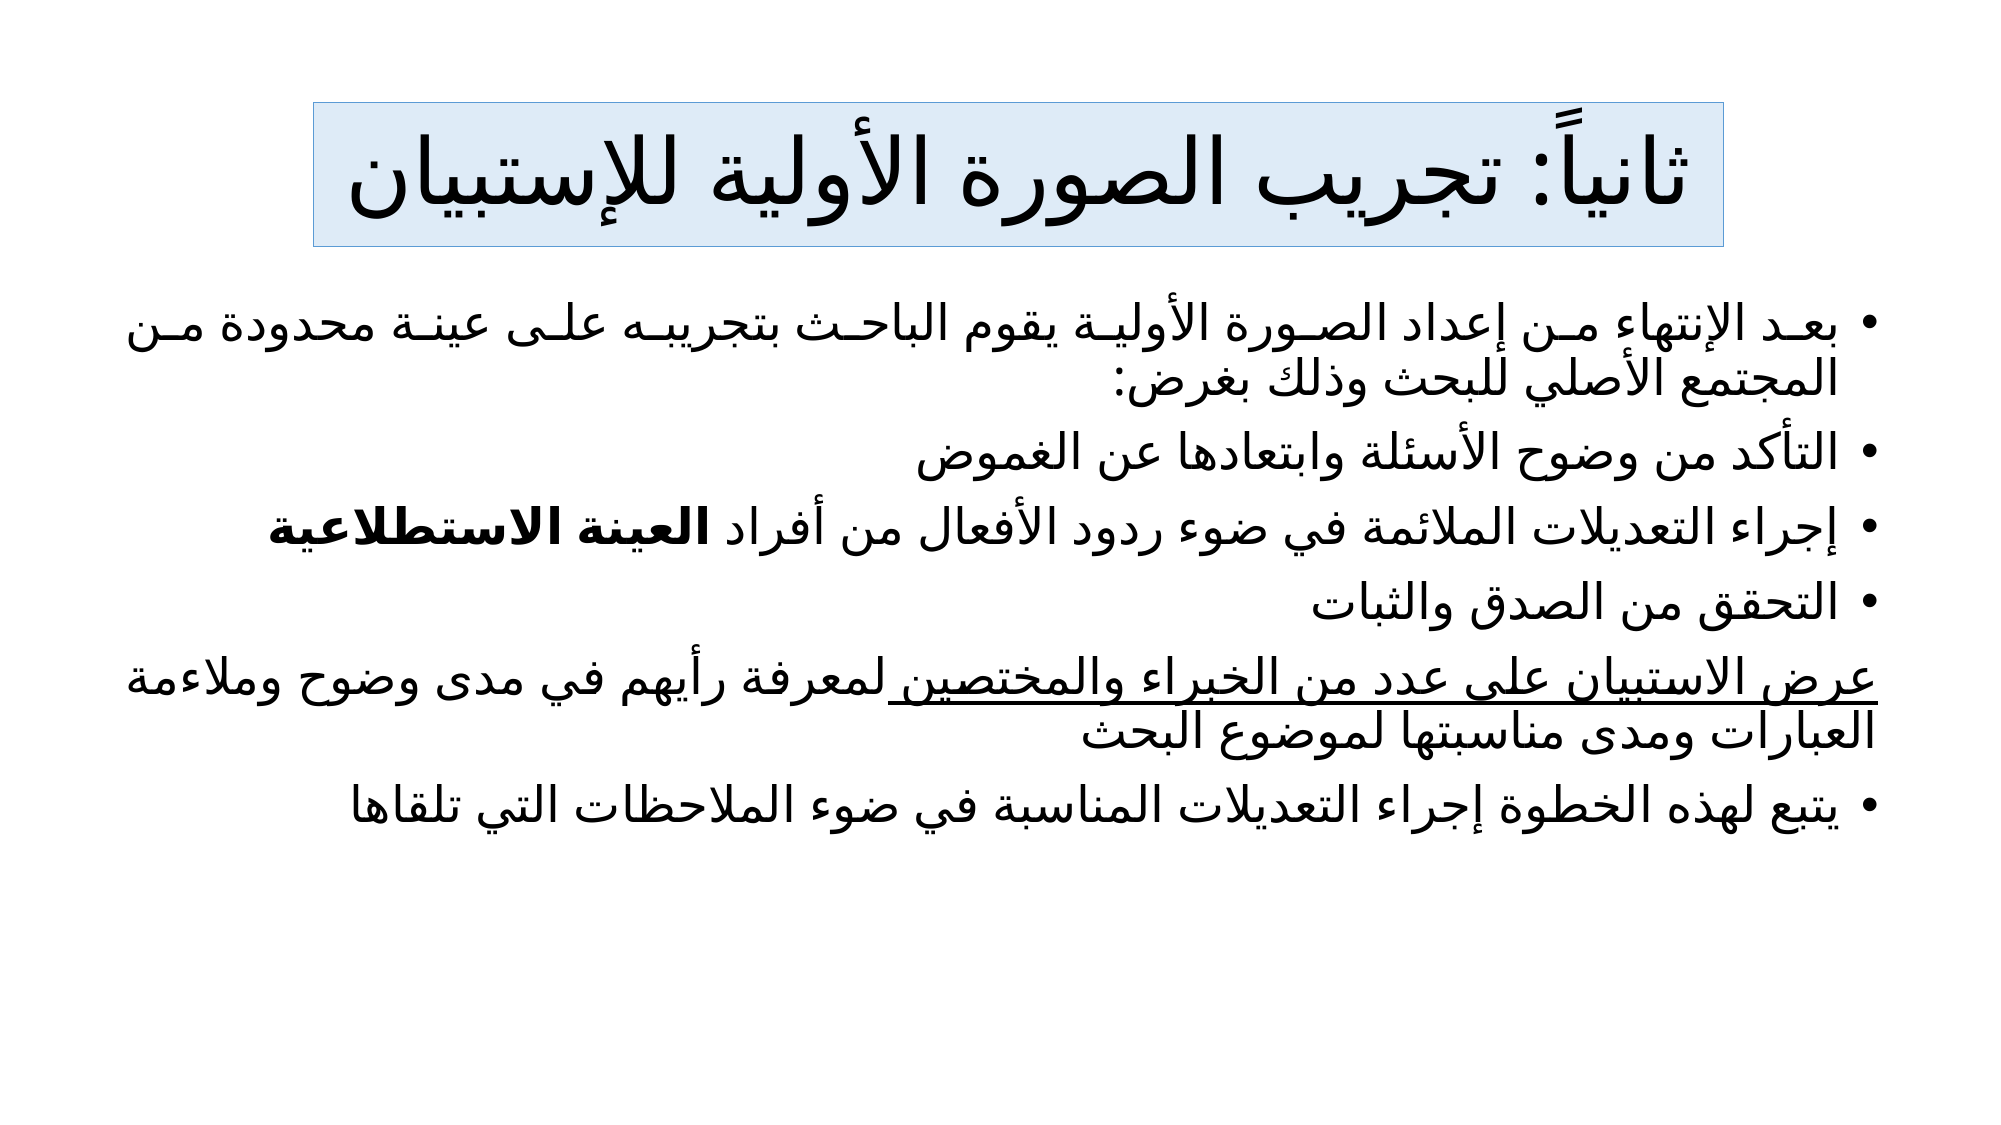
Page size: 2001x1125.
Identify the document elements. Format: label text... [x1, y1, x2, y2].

title ثانياً: تجريب الصورة الأولية للإستبيان [313, 102, 1724, 247]
list بعد الإنتهاء من إعداد الصورة الأولية يقوم الباحث بتجريبه على عينة محدودة من المجتمع الأصلي للبحث وذلك بغرض: التأكد من وضوح الأسئلة وابتعادها عن الغموض إجراء التعديلات الملائمة في ضوء ردود الأفعال من أفراد العينة الاستطلاعية التحقق من الصدق والثبات عرض الاستبيان على عدد من الخبراء والمختصين لمعرفة رأيهم في مدى وضوح وملاءمة العبارات ومدى مناسبتها لموضوع البحث يتبع لهذه الخطوة إجراء التعديلات المناسبة في ضوء الملاحظات التي تلقاها [111, 290, 1894, 991]
